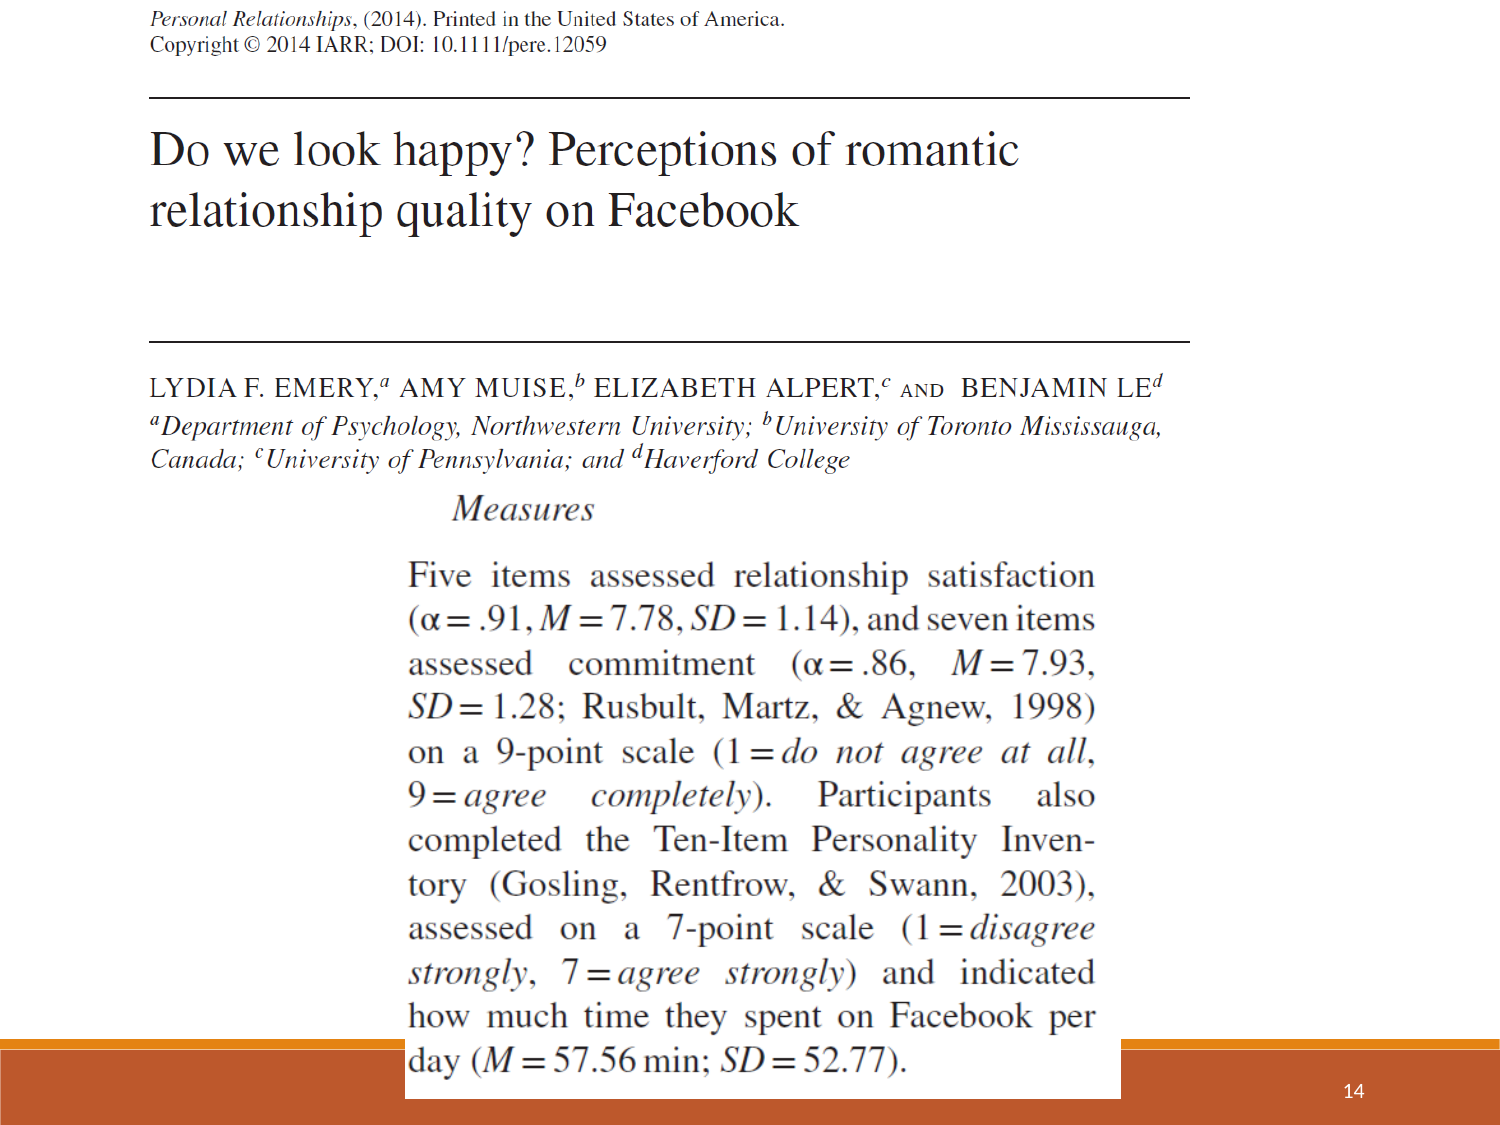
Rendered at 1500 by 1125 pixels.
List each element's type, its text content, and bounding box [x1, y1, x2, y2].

slide_number 14 [1218, 1059, 1380, 1120]
picture [135, 0, 1191, 1100]
